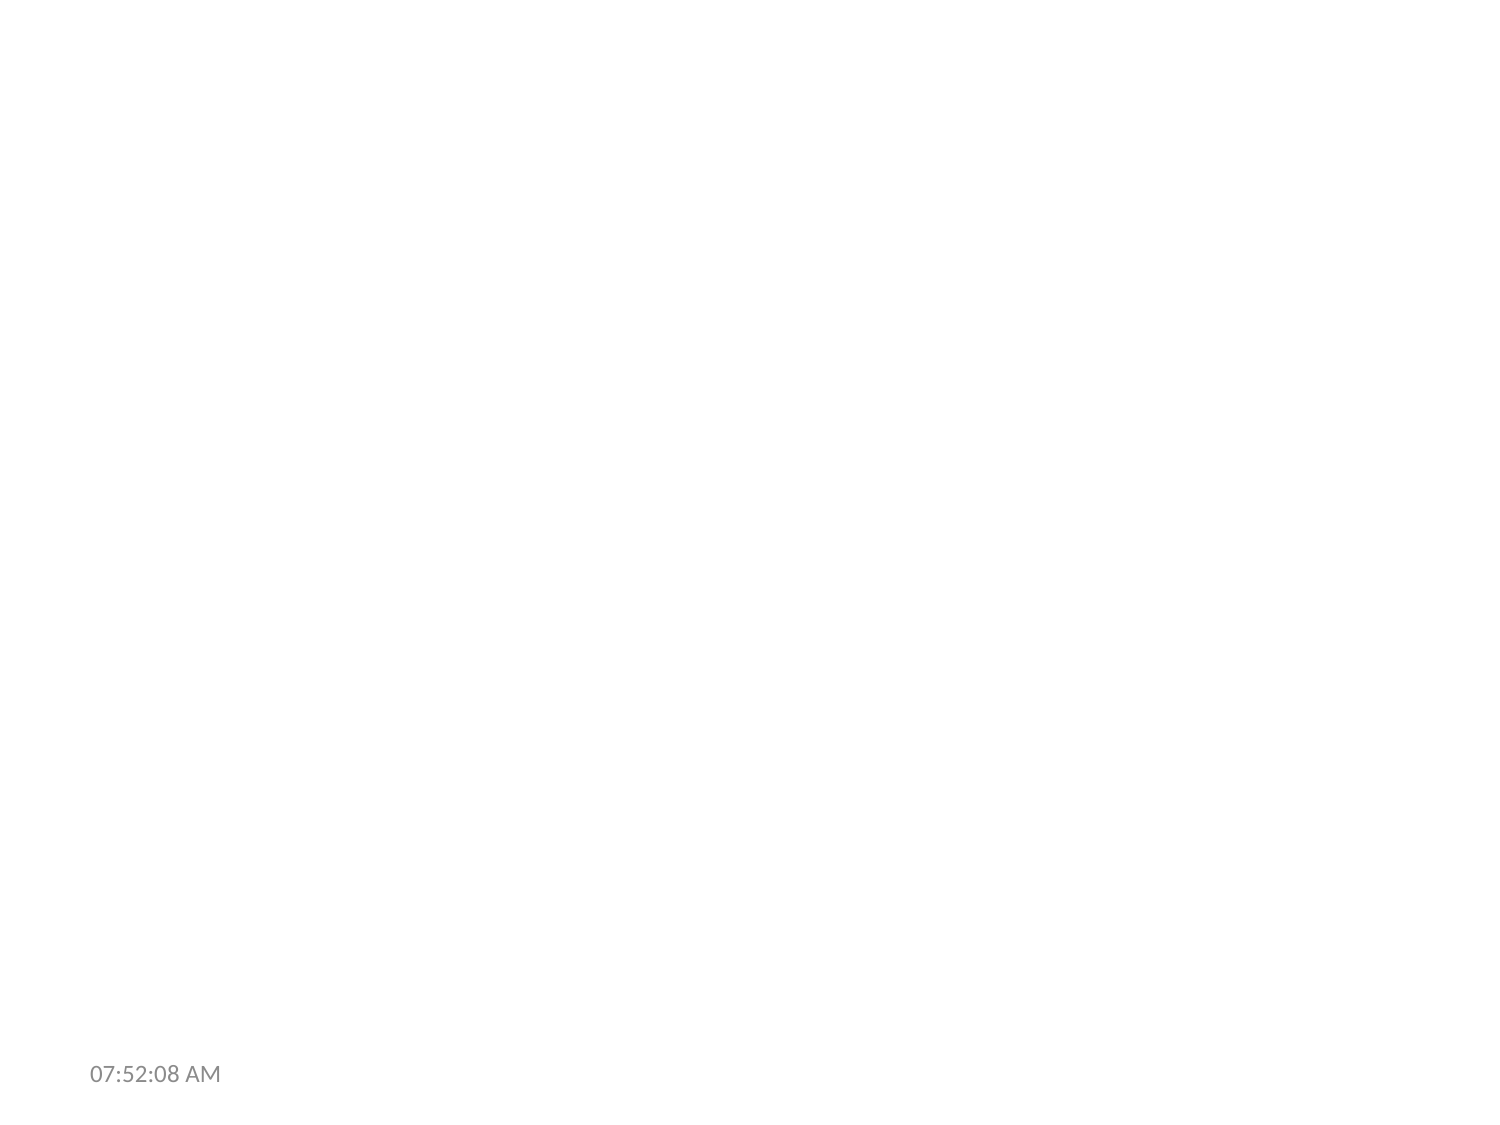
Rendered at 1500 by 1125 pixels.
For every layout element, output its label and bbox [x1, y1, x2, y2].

slide_number [75, 1042, 425, 1103]
